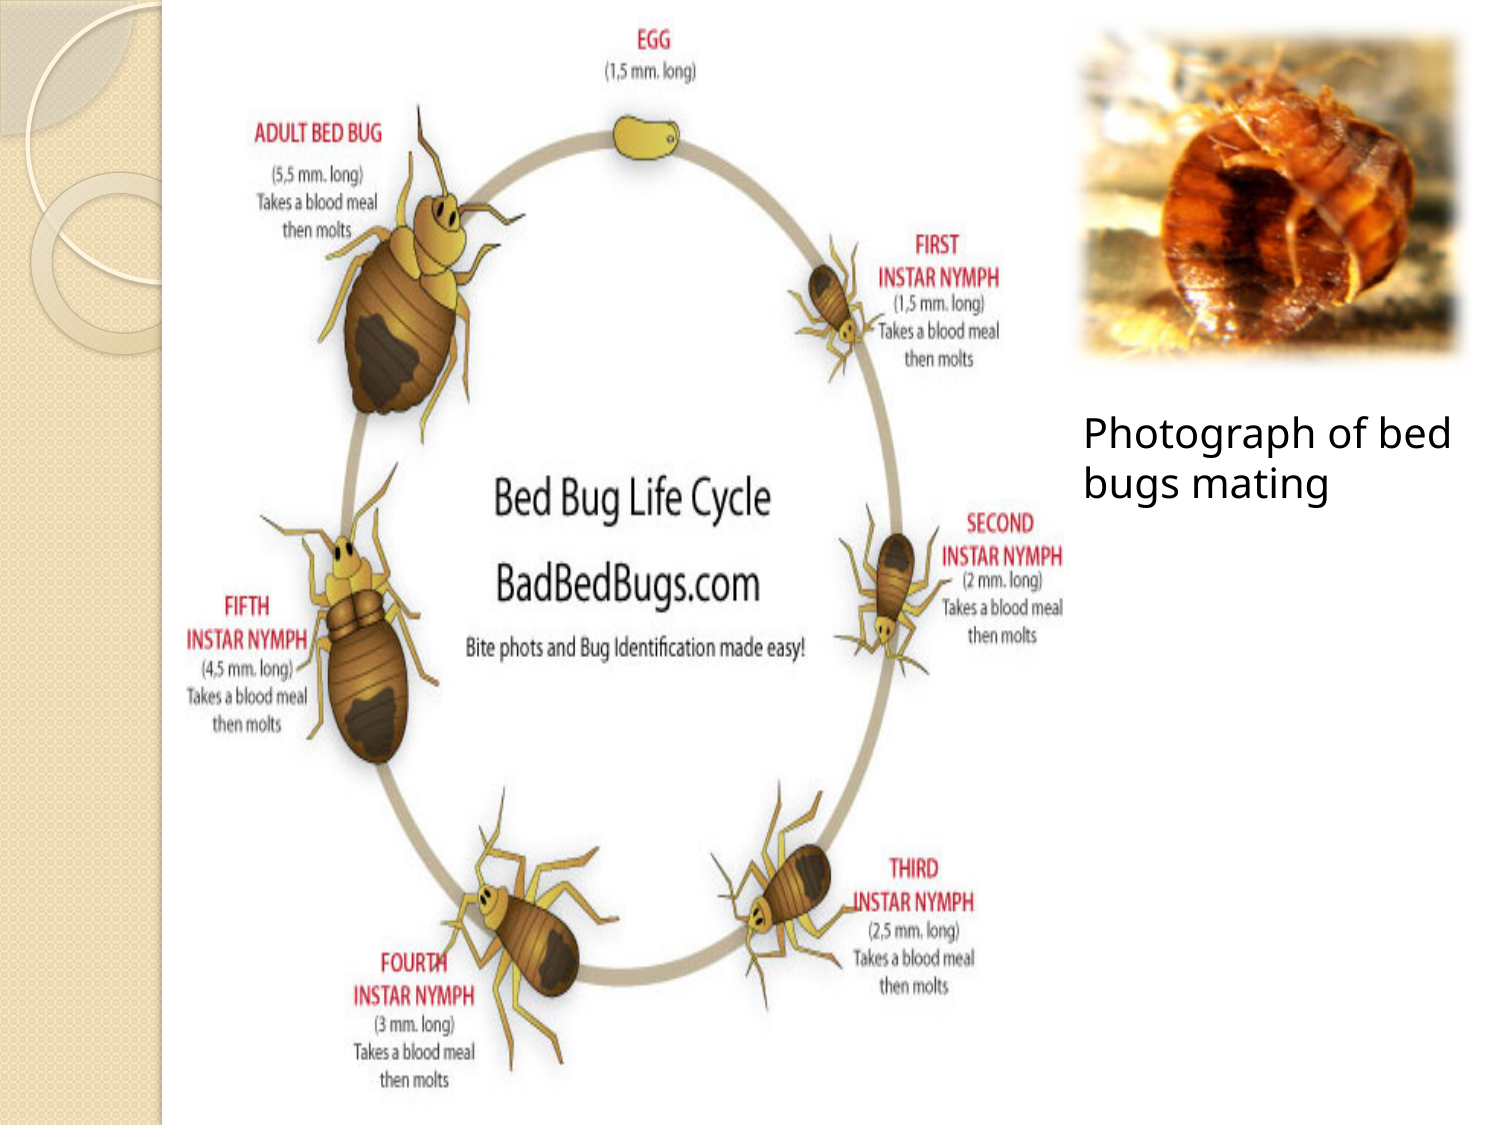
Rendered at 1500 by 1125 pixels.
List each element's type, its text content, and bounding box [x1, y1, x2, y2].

picture [162, 0, 1473, 1125]
text_box Photograph of bed bugs mating [1075, 399, 1473, 515]
